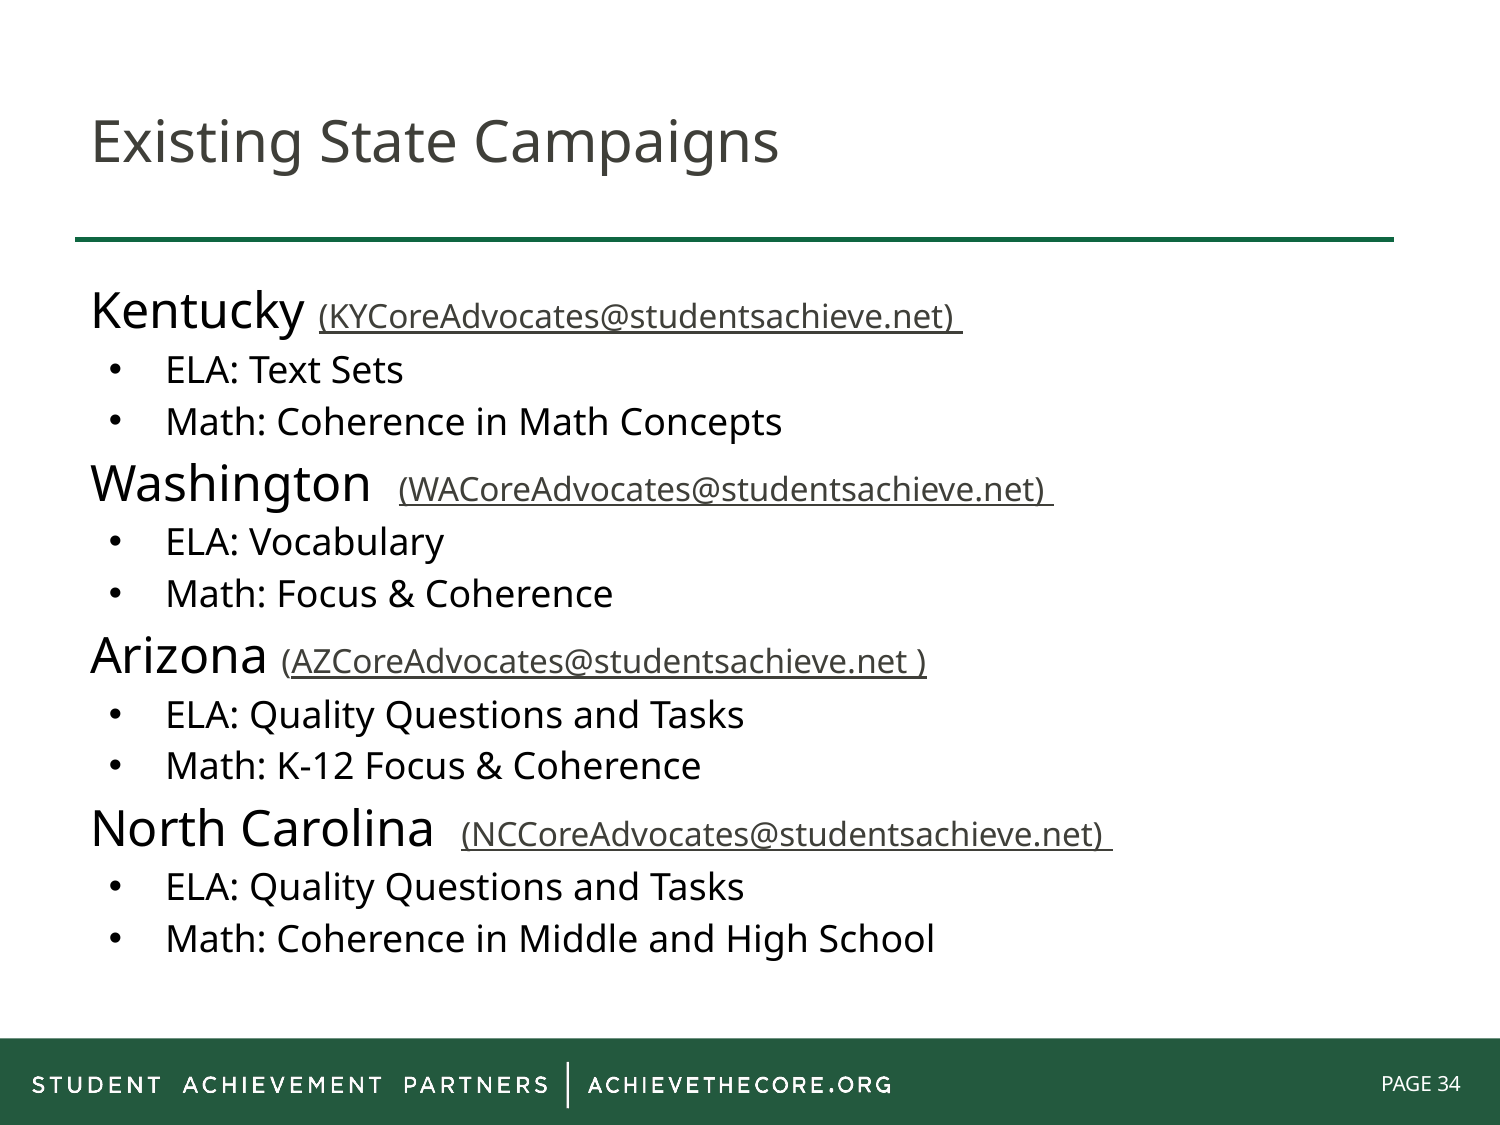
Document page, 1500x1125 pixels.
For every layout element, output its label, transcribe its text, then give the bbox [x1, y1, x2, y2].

list Kentucky (KYCoreAdvocates@studentsachieve.net) ELA: Text Sets Math: Coherence in Math Concepts Washington (WACoreAdvocates@studentsachieve.net) ELA: Vocabulary Math: Focus & Coherence Arizona (AZCoreAdvocates@studentsachieve.net ) ELA: Quality Questions and Tasks Math: K-12 Focus & Coherence North Carolina (NCCoreAdvocates@studentsachieve.net) ELA: Quality Questions and Tasks Math: Coherence in Middle and High School [75, 262, 1425, 1005]
title Existing State Campaigns [75, 45, 1425, 233]
picture [12, 1055, 911, 1112]
